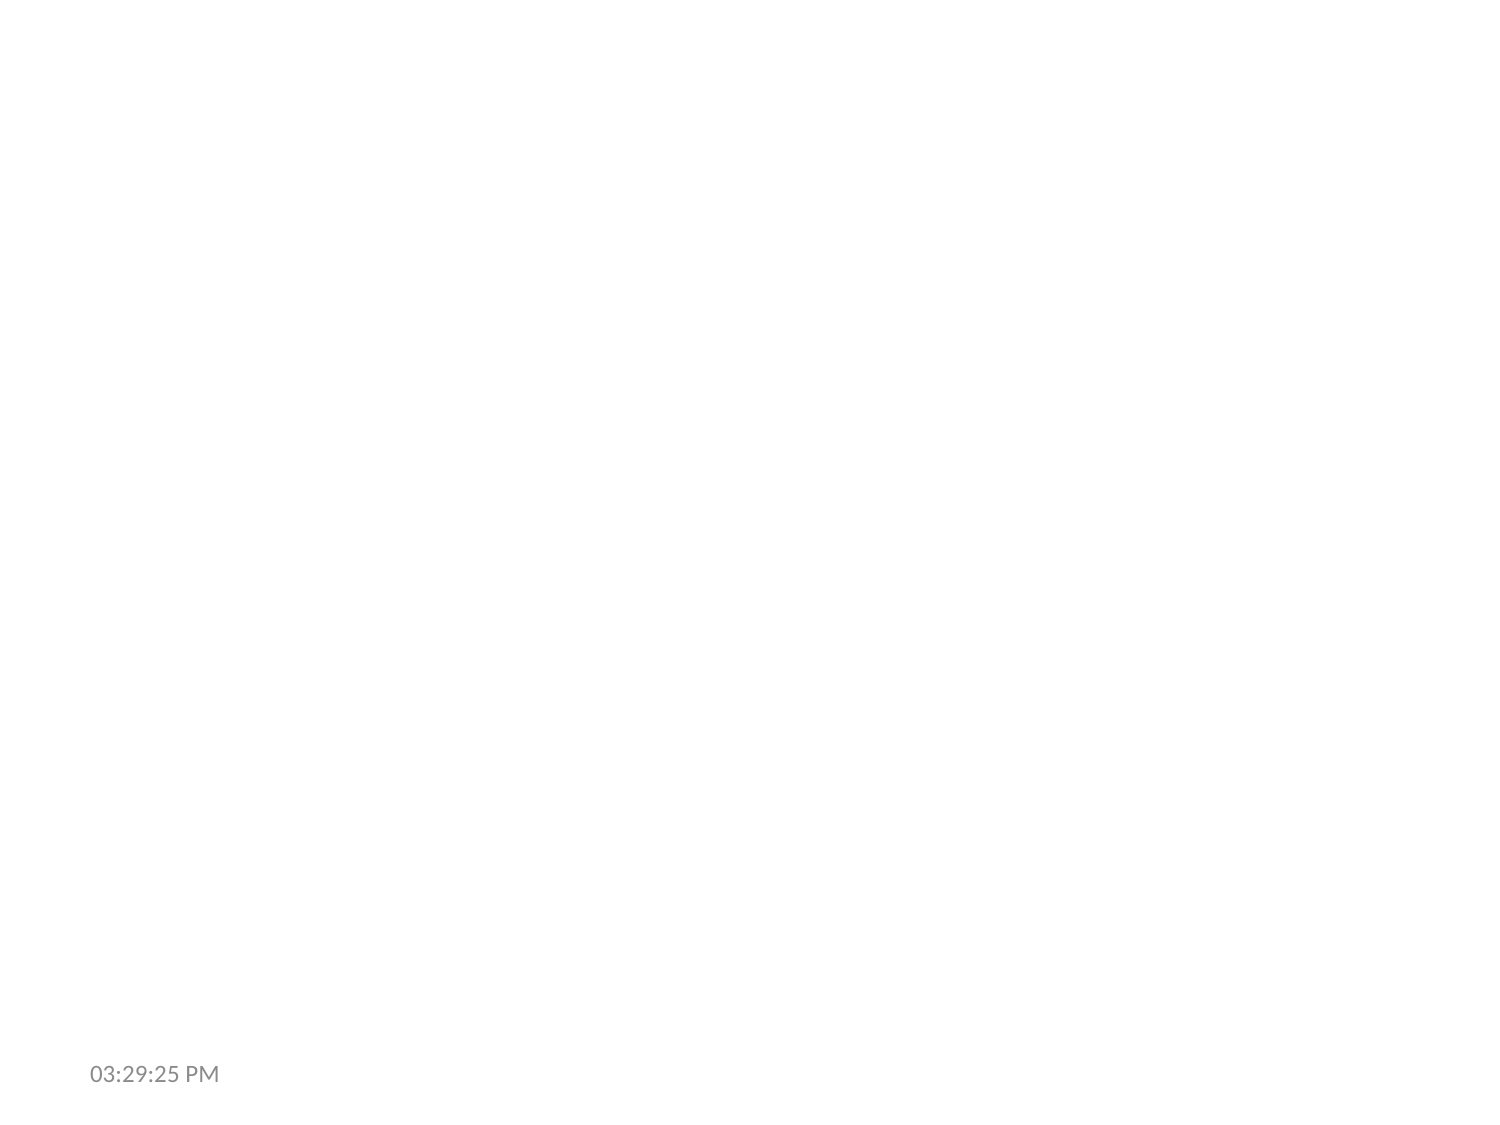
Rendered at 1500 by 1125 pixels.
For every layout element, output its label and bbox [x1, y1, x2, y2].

slide_number [75, 1042, 425, 1103]
